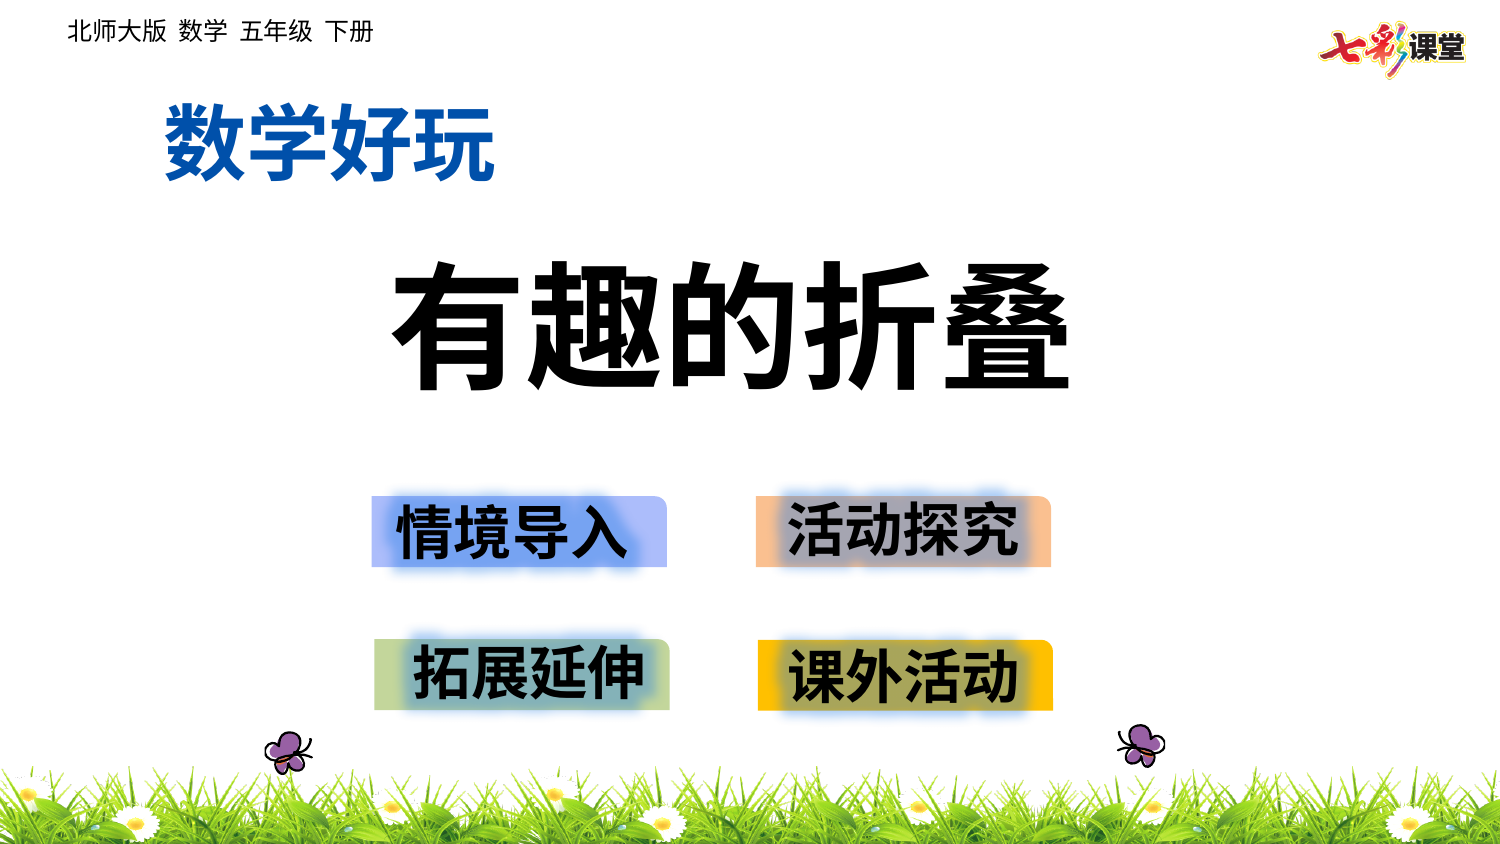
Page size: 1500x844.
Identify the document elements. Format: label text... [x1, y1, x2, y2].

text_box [0, 0, 573, 70]
picture [0, 723, 1500, 844]
picture [1316, 20, 1468, 80]
text_box 数学好玩 [151, 85, 508, 197]
text_box 活动探究 [767, 481, 1040, 575]
text_box 拓展延伸 [393, 623, 666, 718]
text_box 有趣的折叠 [377, 235, 1088, 412]
text_box 情境导入 [376, 484, 649, 579]
text_box 课外活动 [767, 628, 1040, 723]
